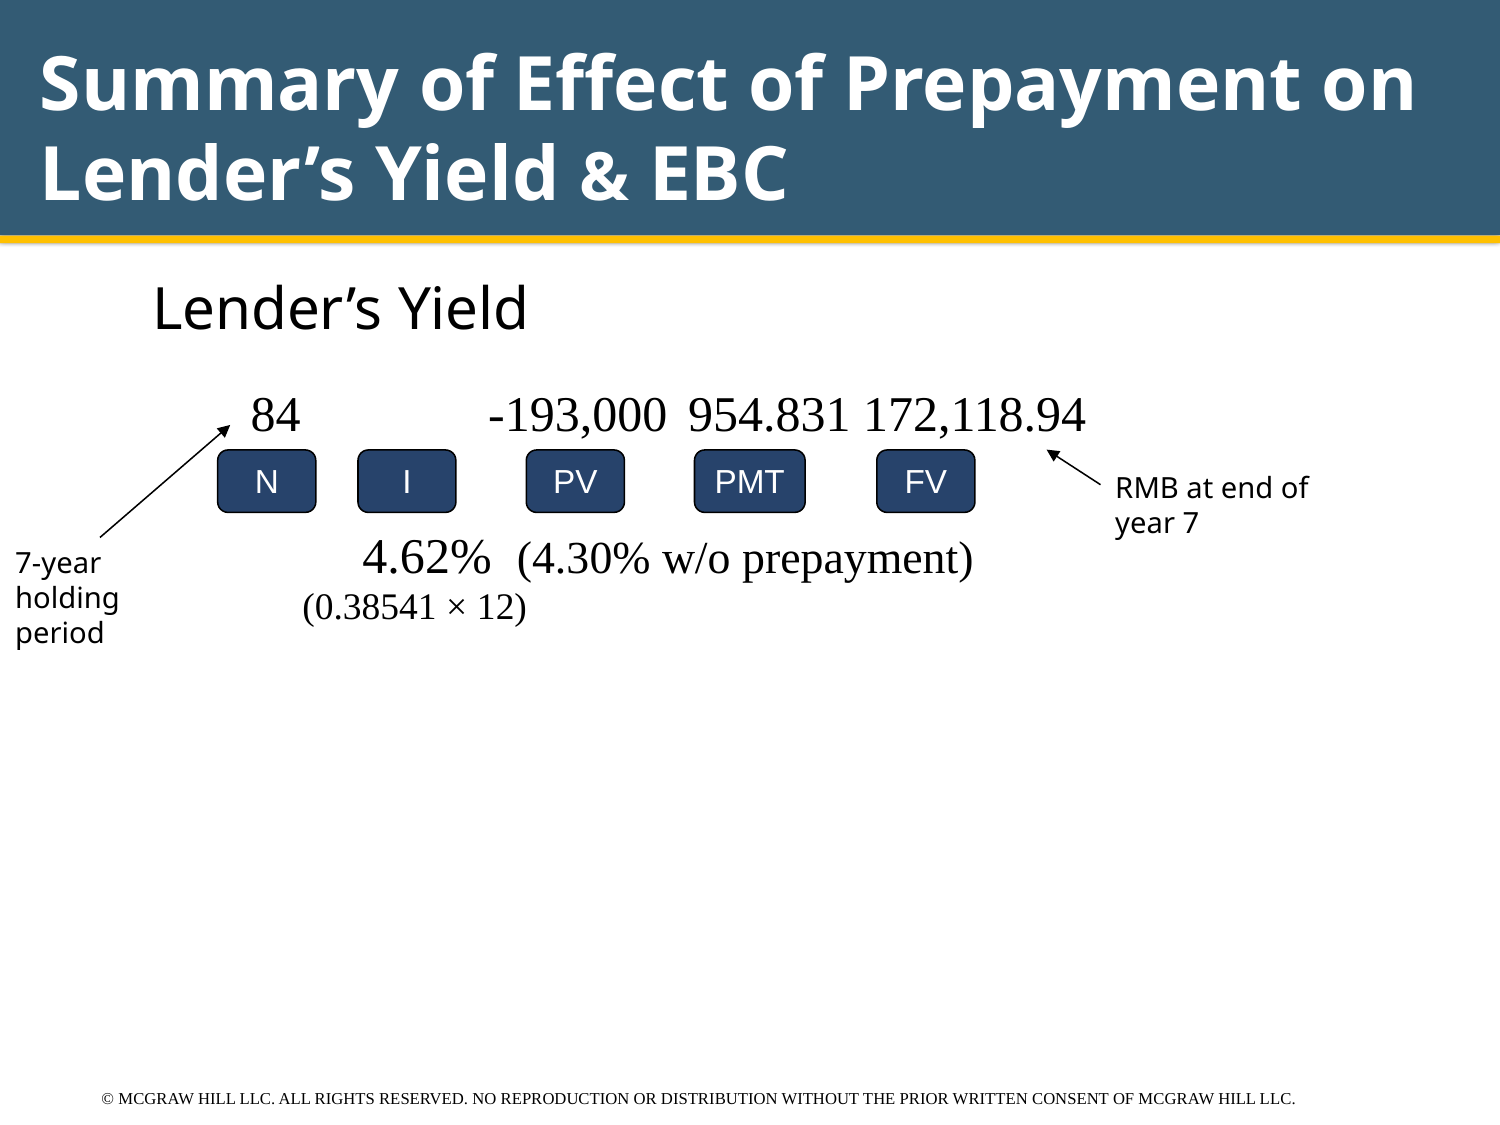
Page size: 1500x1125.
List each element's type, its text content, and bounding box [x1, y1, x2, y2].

footer © MCGRAW HILL LLC. ALL RIGHTS RESERVED. NO REPRODUCTION OR DISTRIBUTION WITHOUT THE PRIOR WRITTEN CONSENT OF MCGRAW HILL LLC. [62, 1062, 1337, 1108]
text_box Lender’s Yield [137, 264, 632, 349]
text_box RMB at end of year 7 [1100, 462, 1325, 548]
text_box 4.62% (4.30% w/o prepayment) [210, 516, 989, 591]
text_box [99, 424, 231, 538]
text_box 84 -193,000 954.831 172,118.94 [223, 373, 1101, 449]
text_box (0.38541 × 12) [225, 562, 543, 638]
title Summary of Effect of Prepayment on Lender’s Yield & EBC [24, 25, 1463, 225]
text_box [1046, 449, 1101, 485]
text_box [217, 449, 975, 513]
text_box 7-year holding period [0, 537, 225, 658]
